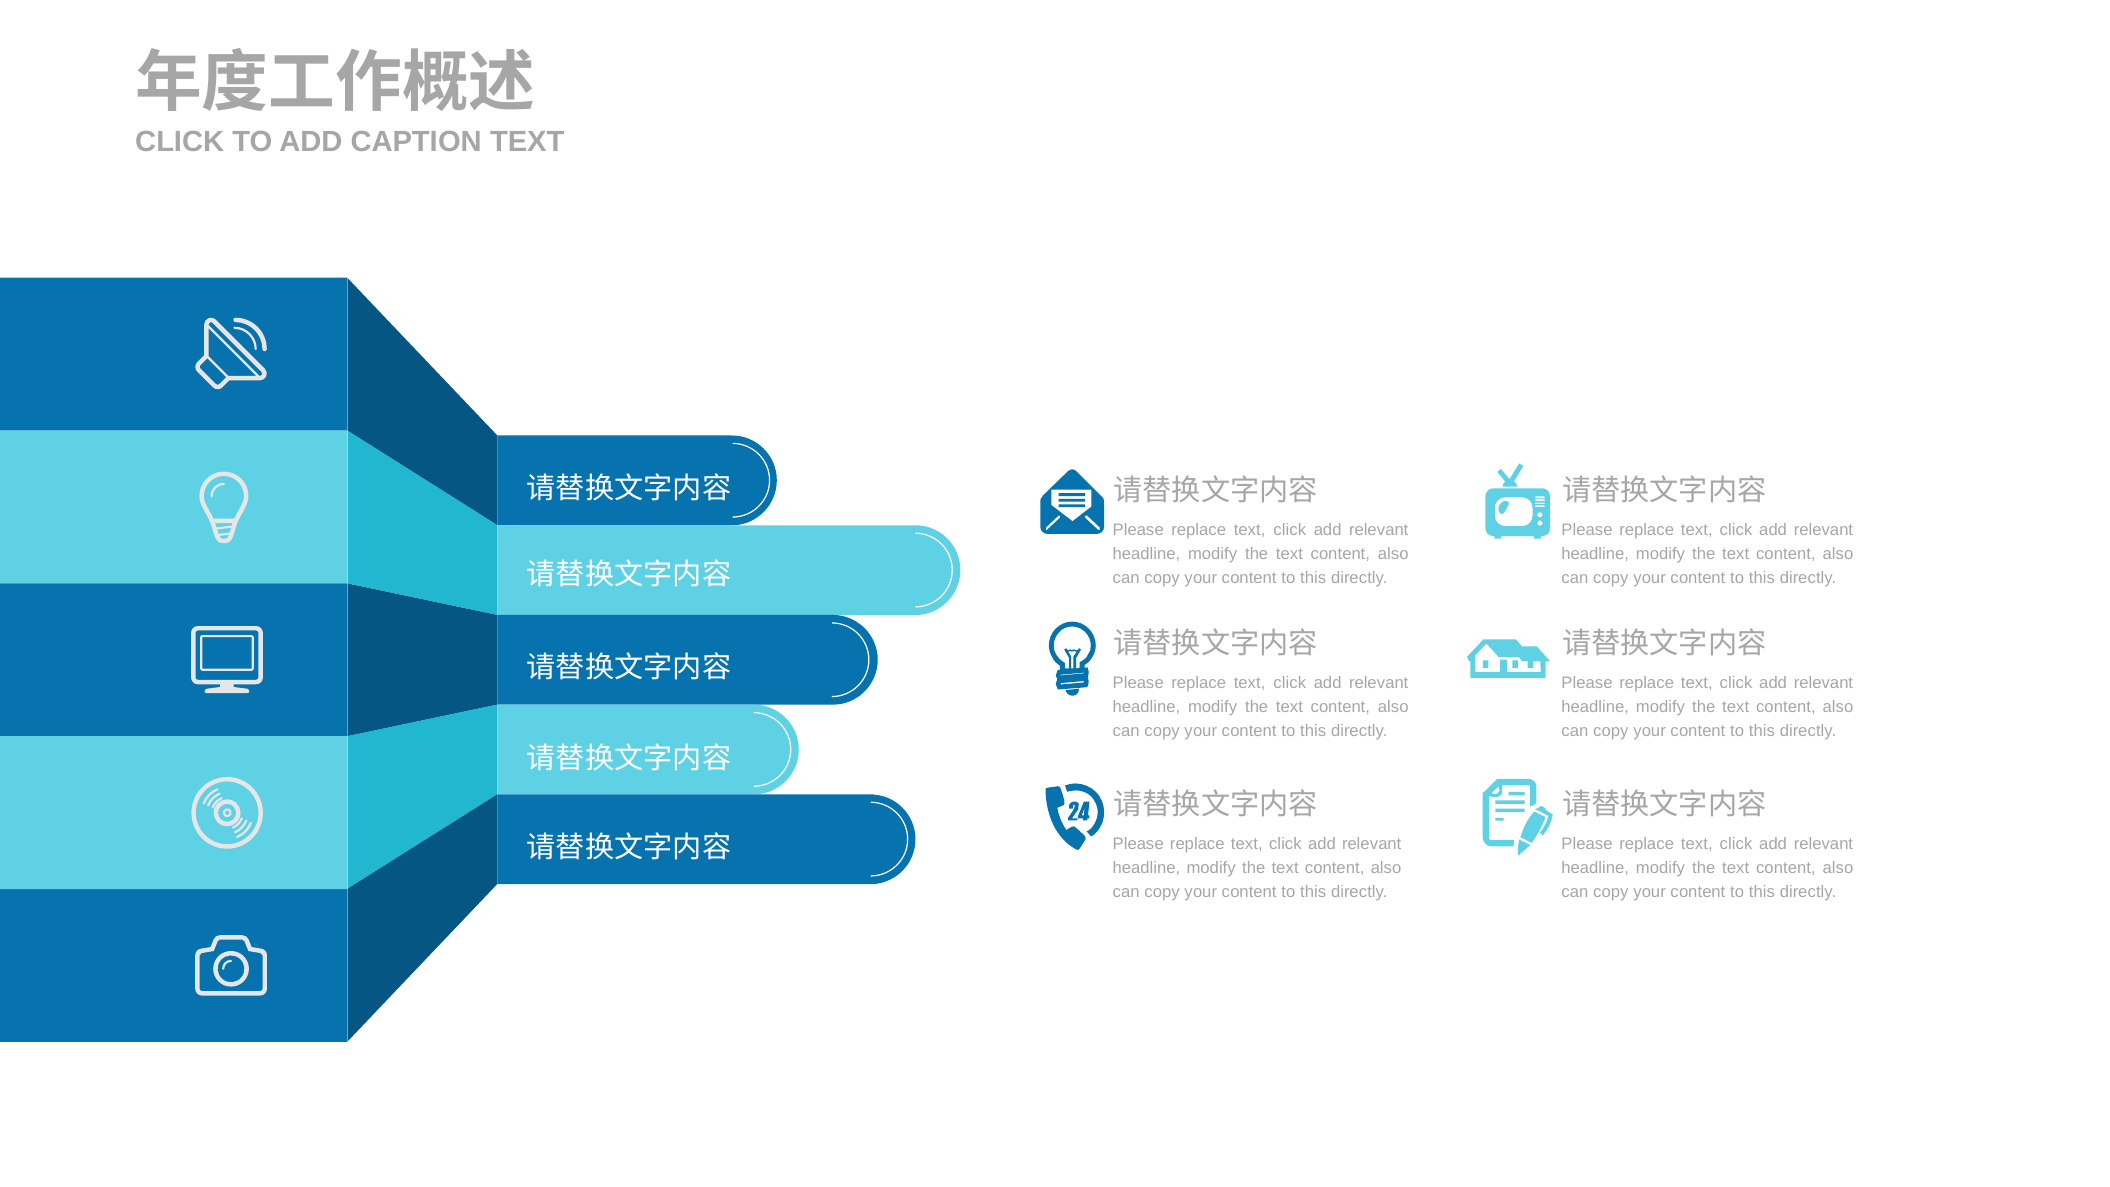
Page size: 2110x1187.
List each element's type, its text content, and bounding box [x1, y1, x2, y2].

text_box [1561, 778, 1854, 900]
text_box [1485, 488, 1551, 539]
text_box [1467, 639, 1550, 678]
text_box [1517, 805, 1553, 856]
text_box 年度工作概述 [135, 38, 596, 119]
text_box [1048, 621, 1096, 696]
text_box [1045, 786, 1086, 850]
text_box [1561, 617, 1854, 739]
text_box [1065, 783, 1105, 837]
text_box [1482, 778, 1537, 847]
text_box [1112, 464, 1410, 586]
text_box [1112, 617, 1410, 739]
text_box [0, 277, 961, 1042]
text_box CLICK TO ADD CAPTION TEXT [135, 122, 596, 158]
text_box [1040, 469, 1105, 534]
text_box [1112, 778, 1402, 900]
text_box [1497, 463, 1524, 487]
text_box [1561, 464, 1854, 586]
